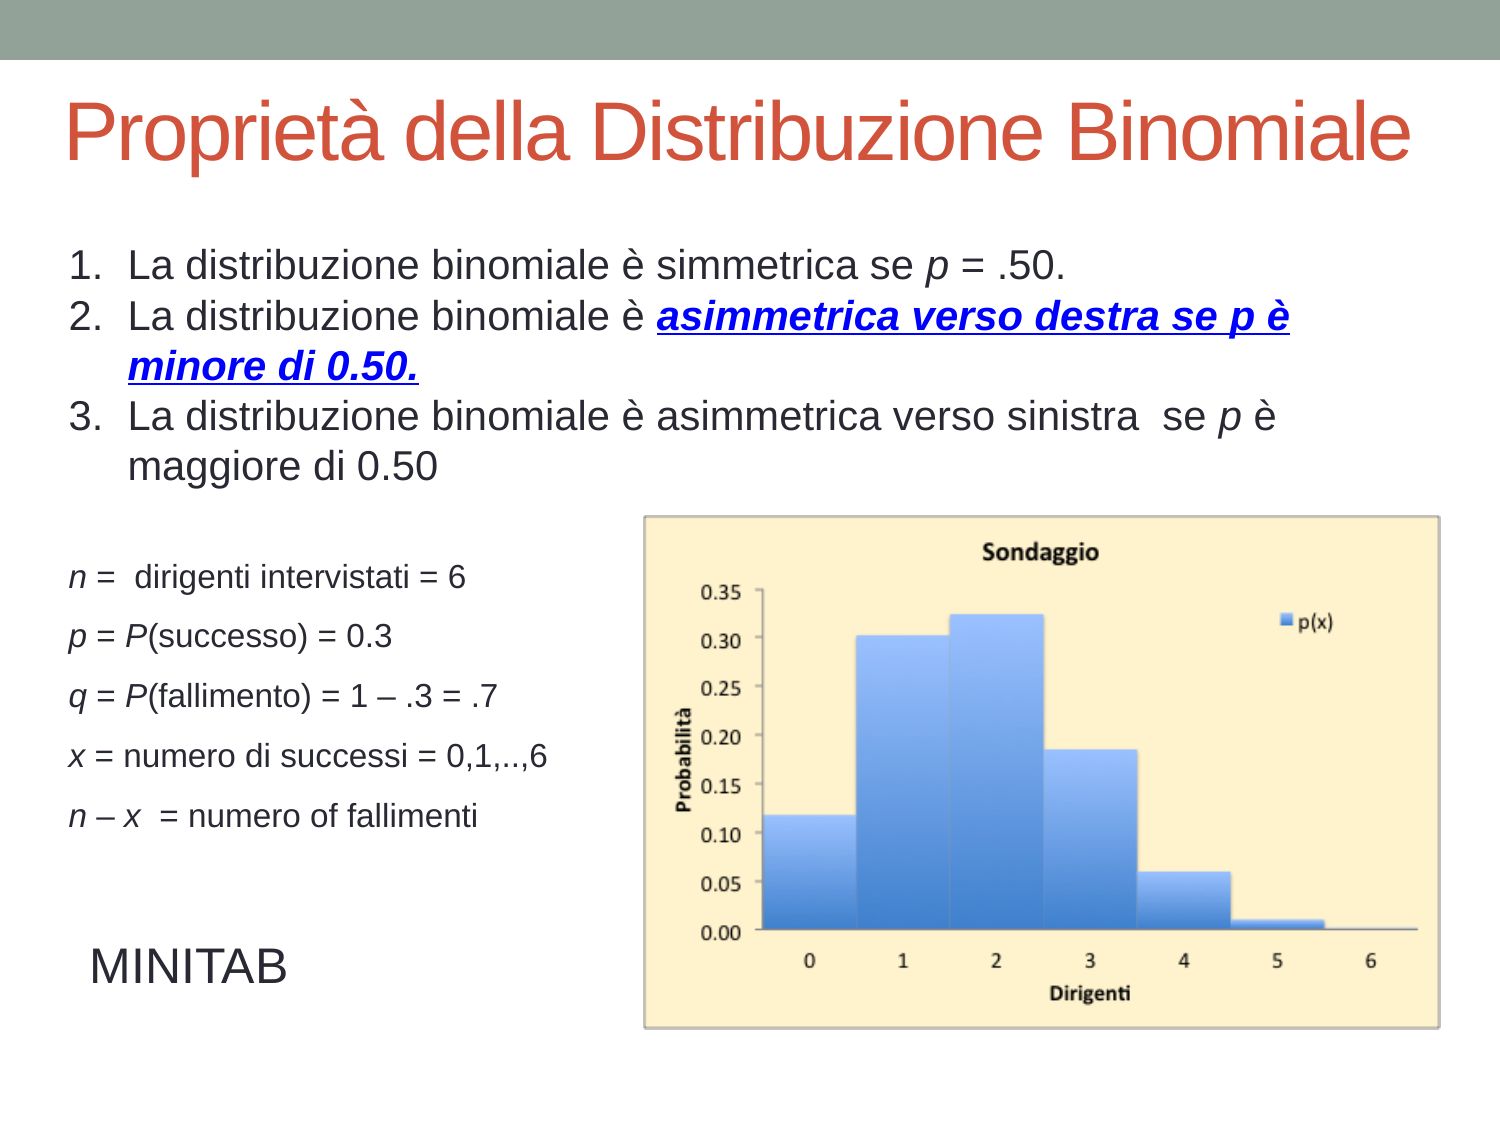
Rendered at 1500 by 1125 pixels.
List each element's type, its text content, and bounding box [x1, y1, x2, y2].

title Proprietà della Distribuzione Binomiale [48, 51, 1438, 202]
text_box n = dirigenti intervistati = 6 p = P(successo) = 0.3 q = P(fallimento) = 1 – .3 = .7 x = numero di successi = 0,1,..,6 n – x = numero of fallimenti [53, 527, 636, 874]
text_box La distribuzione binomiale è simmetrica se p = .50. La distribuzione binomiale è asimmetrica verso destra se p è minore di 0.50. La distribuzione binomiale è asimmetrica verso sinistra se p è maggiore di 0.50 [53, 231, 1438, 496]
picture [643, 515, 1441, 1030]
text_box MINITAB [74, 926, 640, 1001]
